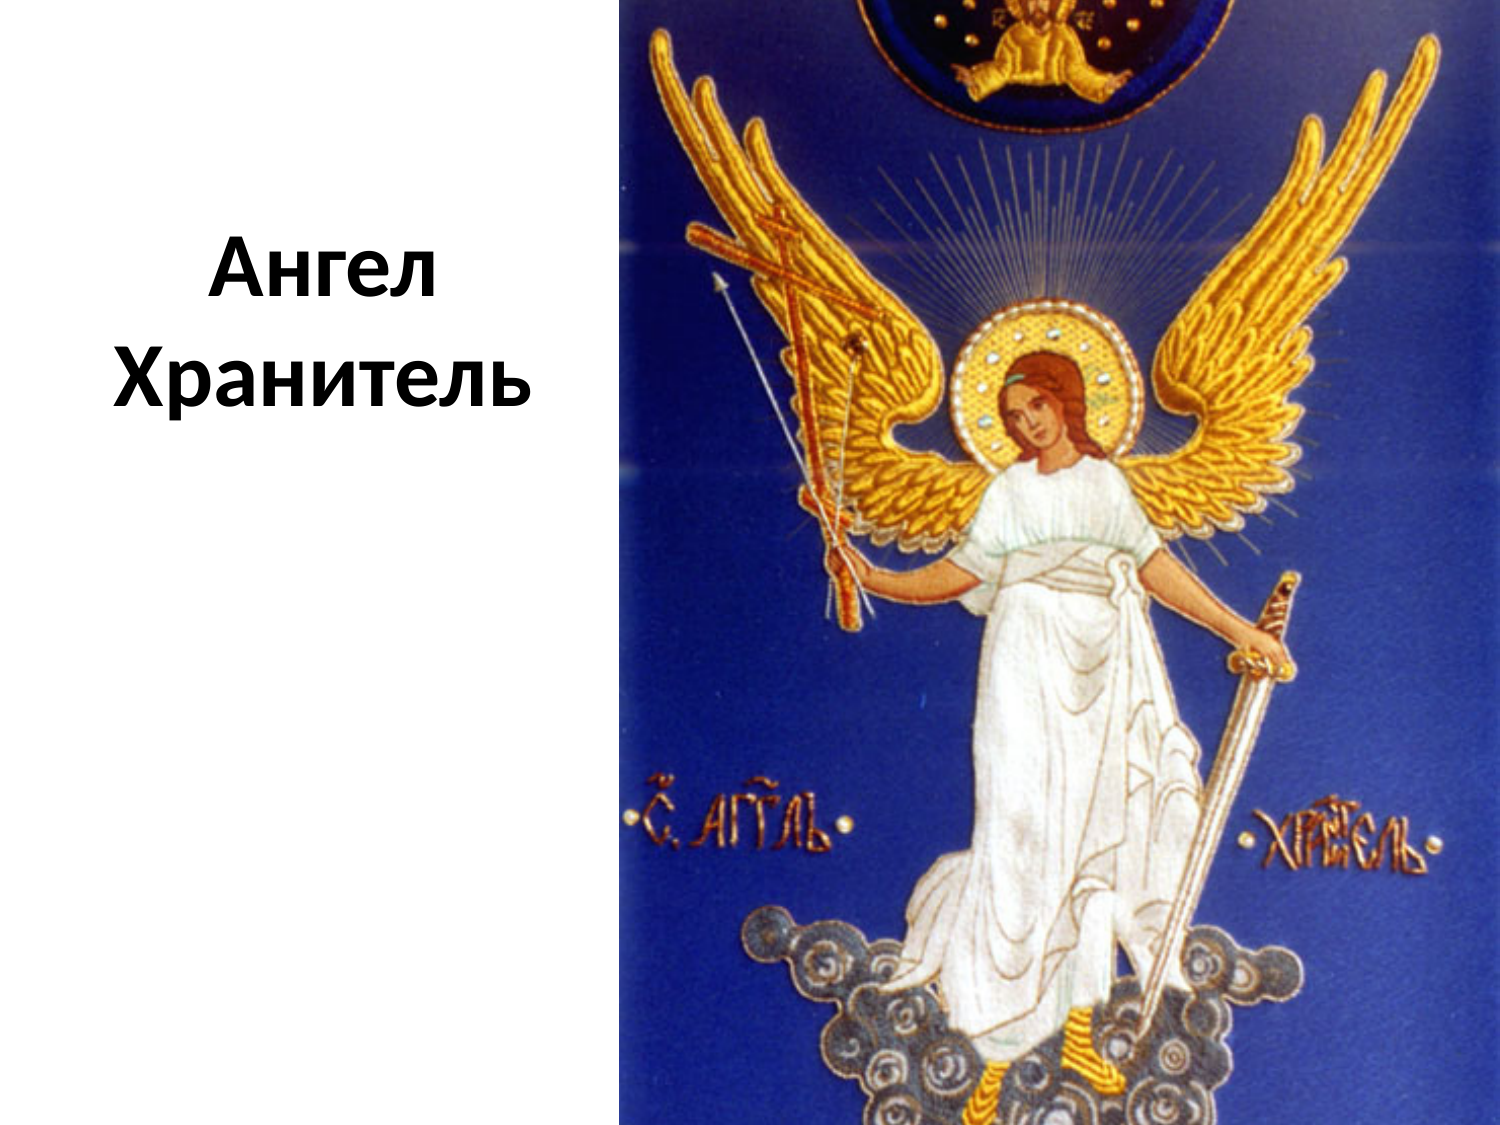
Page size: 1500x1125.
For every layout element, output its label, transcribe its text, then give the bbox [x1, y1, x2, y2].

picture [619, 0, 1500, 1125]
title Ангел Хранитель [75, 30, 573, 598]
